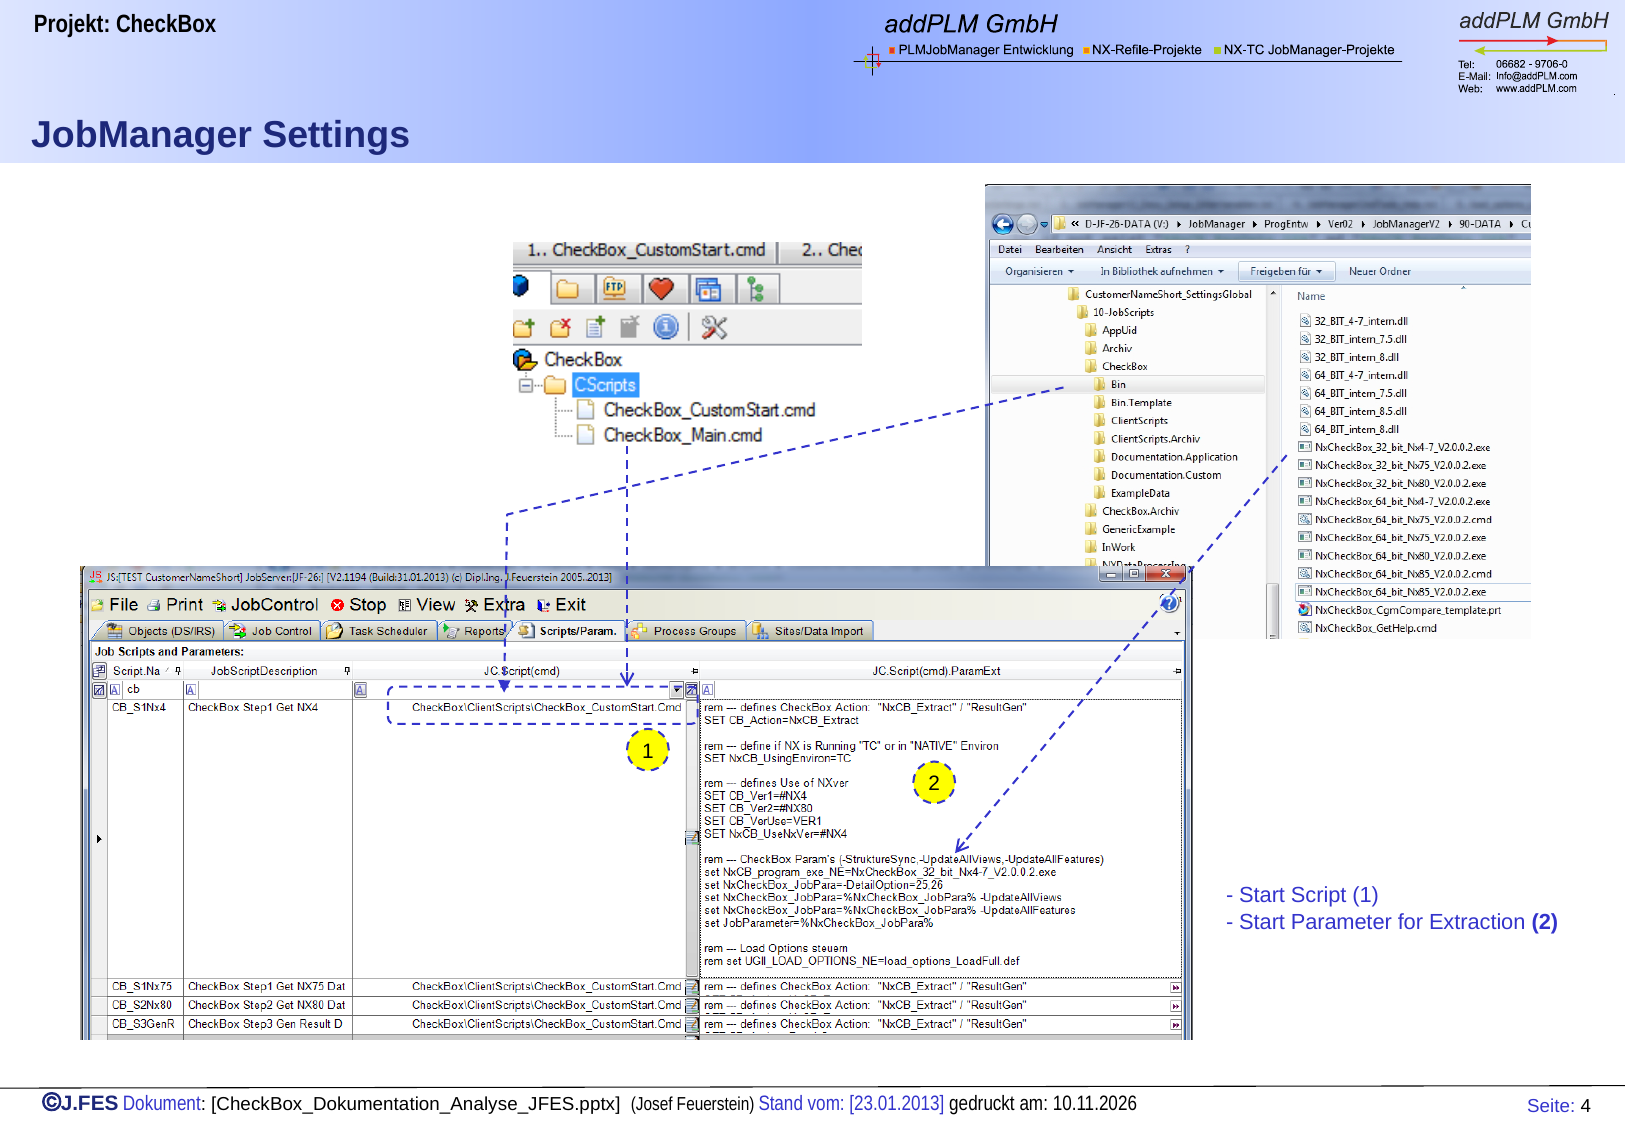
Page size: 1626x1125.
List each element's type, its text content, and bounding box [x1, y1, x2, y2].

picture [985, 184, 1531, 639]
text_box [632, 406, 980, 565]
picture [512, 242, 862, 456]
picture [80, 566, 1193, 1040]
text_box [954, 454, 1287, 854]
text_box [506, 488, 622, 565]
text_box - Start Script (1) - Start Parameter for Extraction (2) [1211, 873, 1625, 941]
title JobManager Settings [30, 81, 1600, 146]
